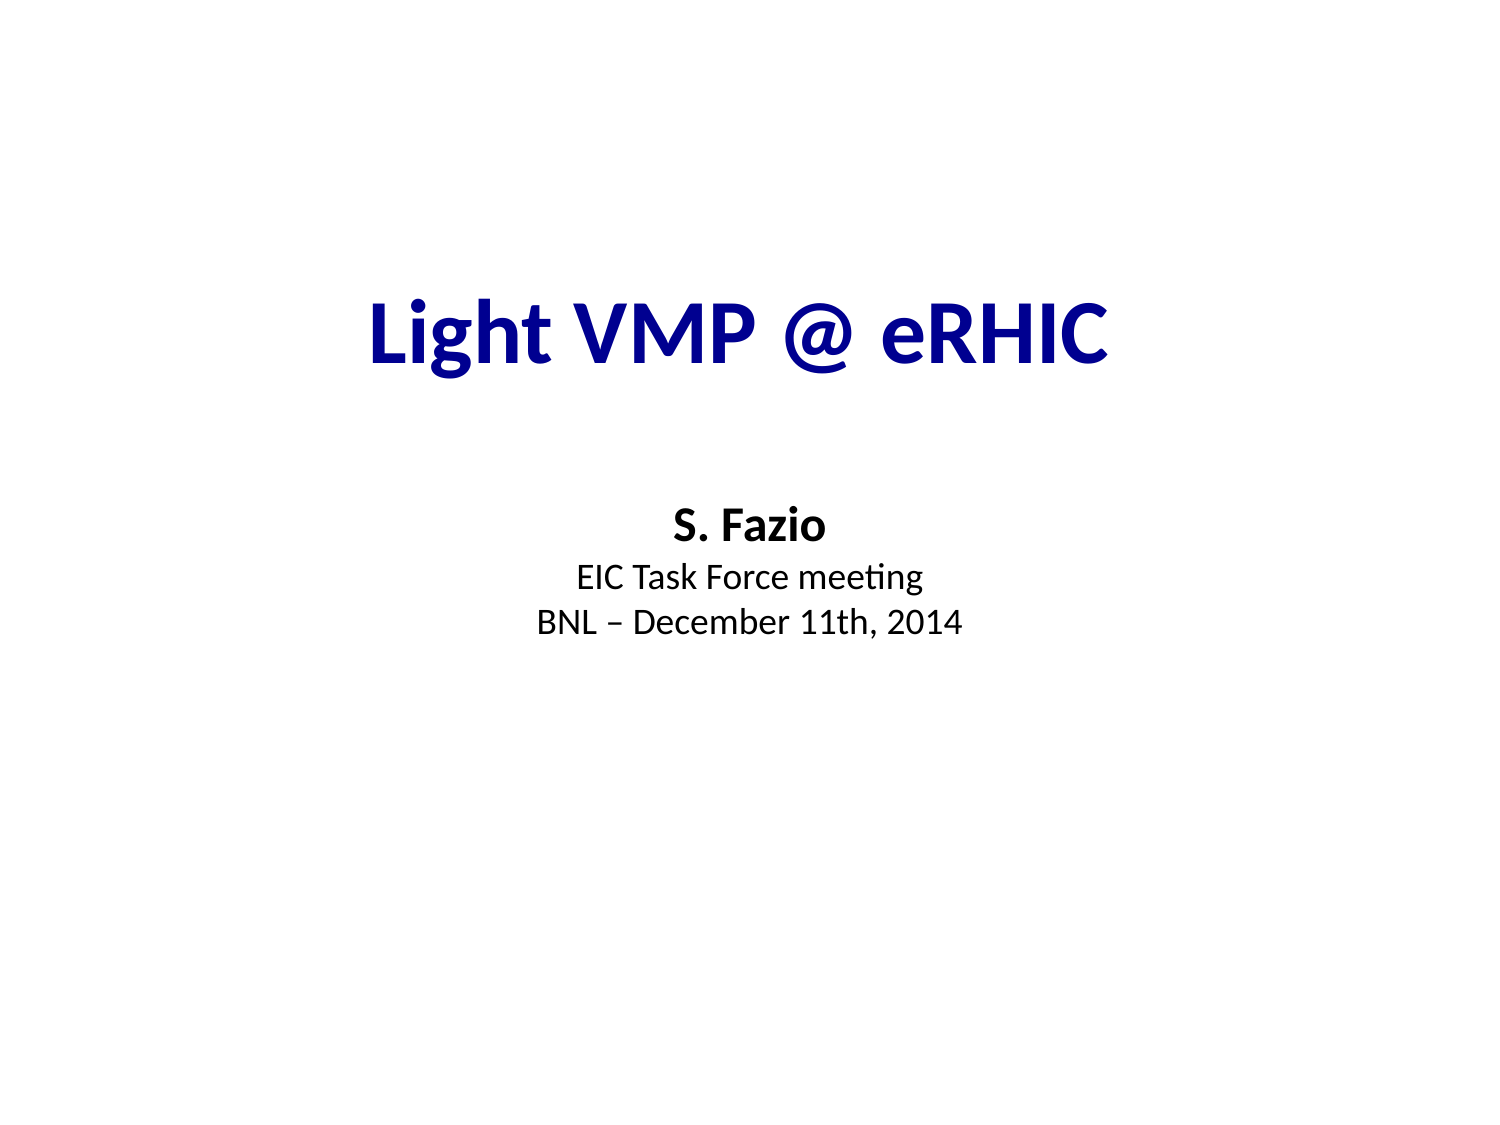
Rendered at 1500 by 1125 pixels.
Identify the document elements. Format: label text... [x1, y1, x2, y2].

title Light VMP @ eRHIC S. Fazio EIC Task Force meeting BNL – December 11th, 2014 [112, 139, 1388, 774]
